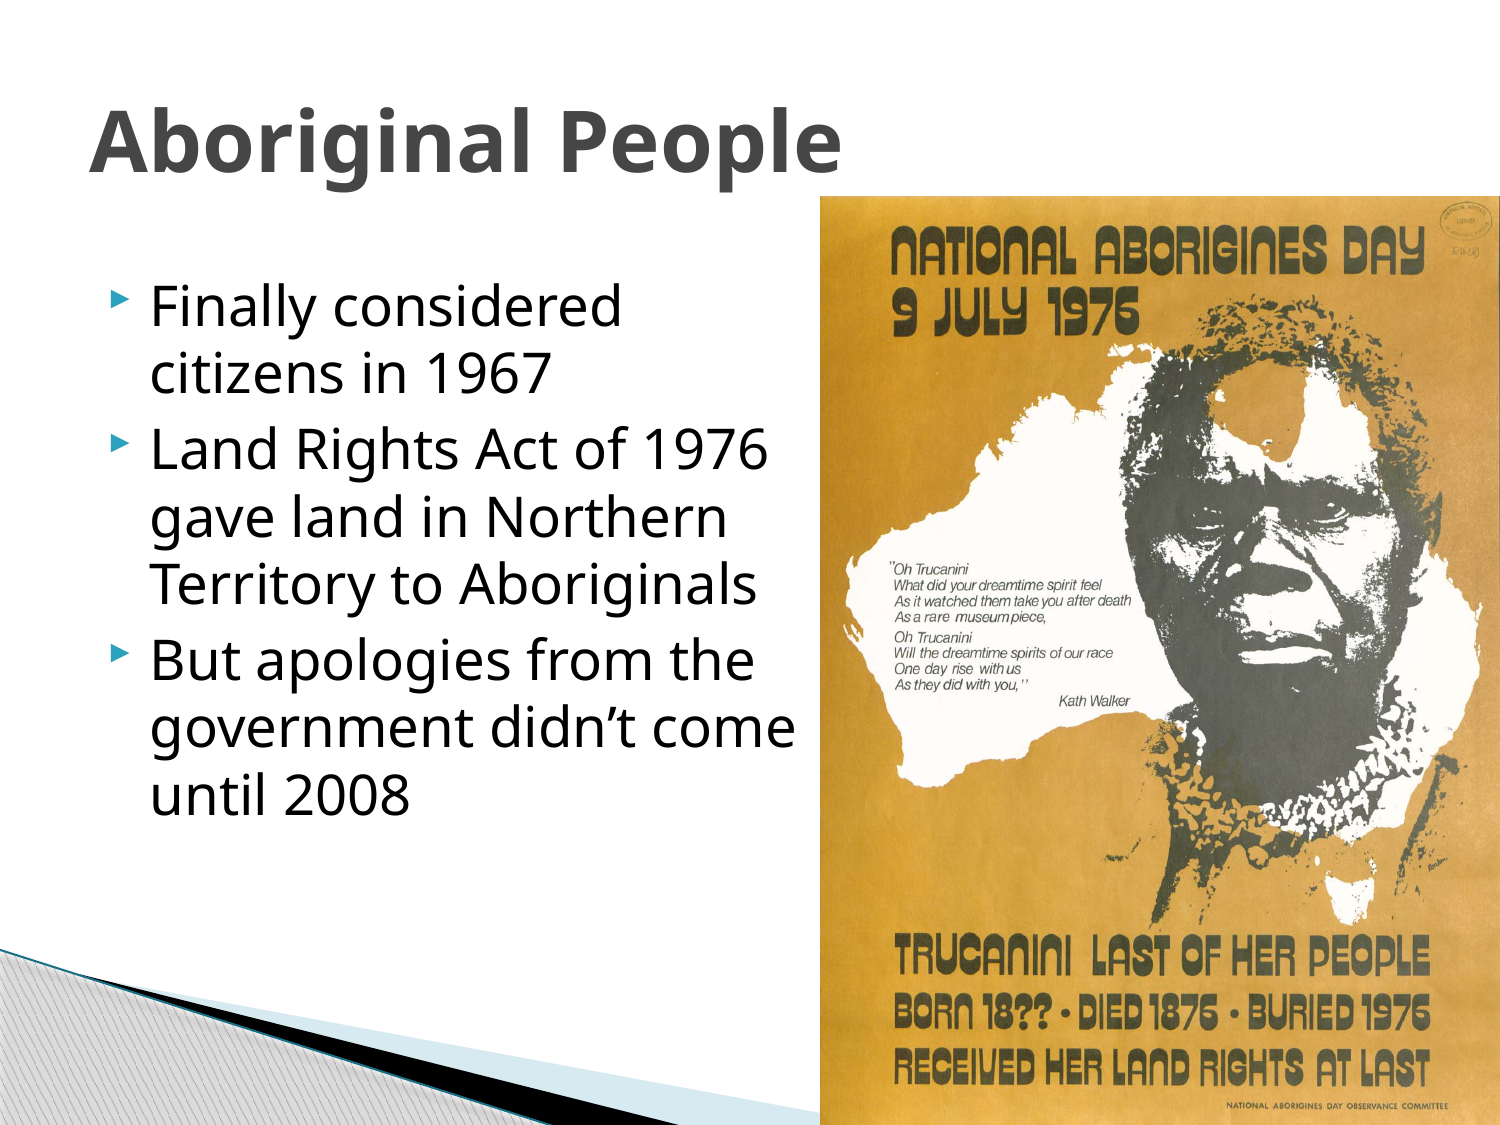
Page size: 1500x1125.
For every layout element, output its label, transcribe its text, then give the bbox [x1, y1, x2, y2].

list Finally considered citizens in 1967 Land Rights Act of 1976 gave land in Northern Territory to Aboriginals But apologies from the government didn’t come until 2008 [75, 262, 813, 1100]
picture [820, 196, 1500, 1125]
title Aboriginal People [75, 45, 1425, 233]
